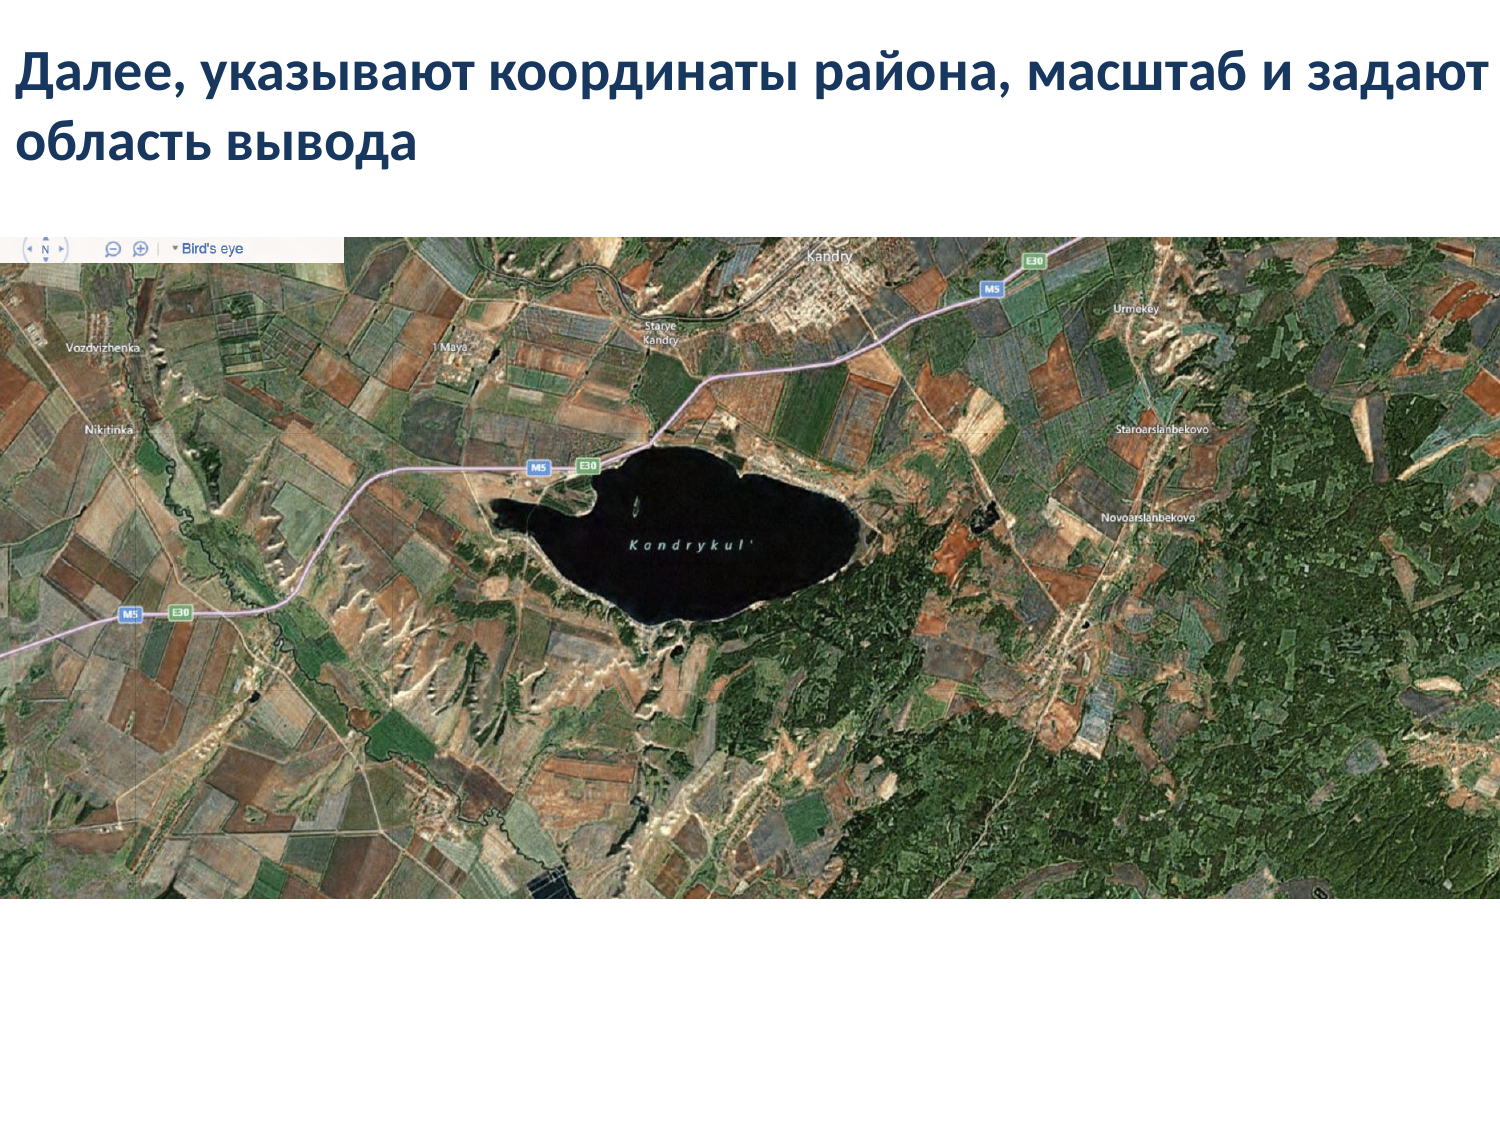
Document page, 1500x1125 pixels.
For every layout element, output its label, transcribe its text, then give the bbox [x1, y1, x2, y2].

text_box Далее, указывают координаты района, масштаб и задают область вывода [0, 24, 1500, 180]
picture [0, 237, 1500, 899]
